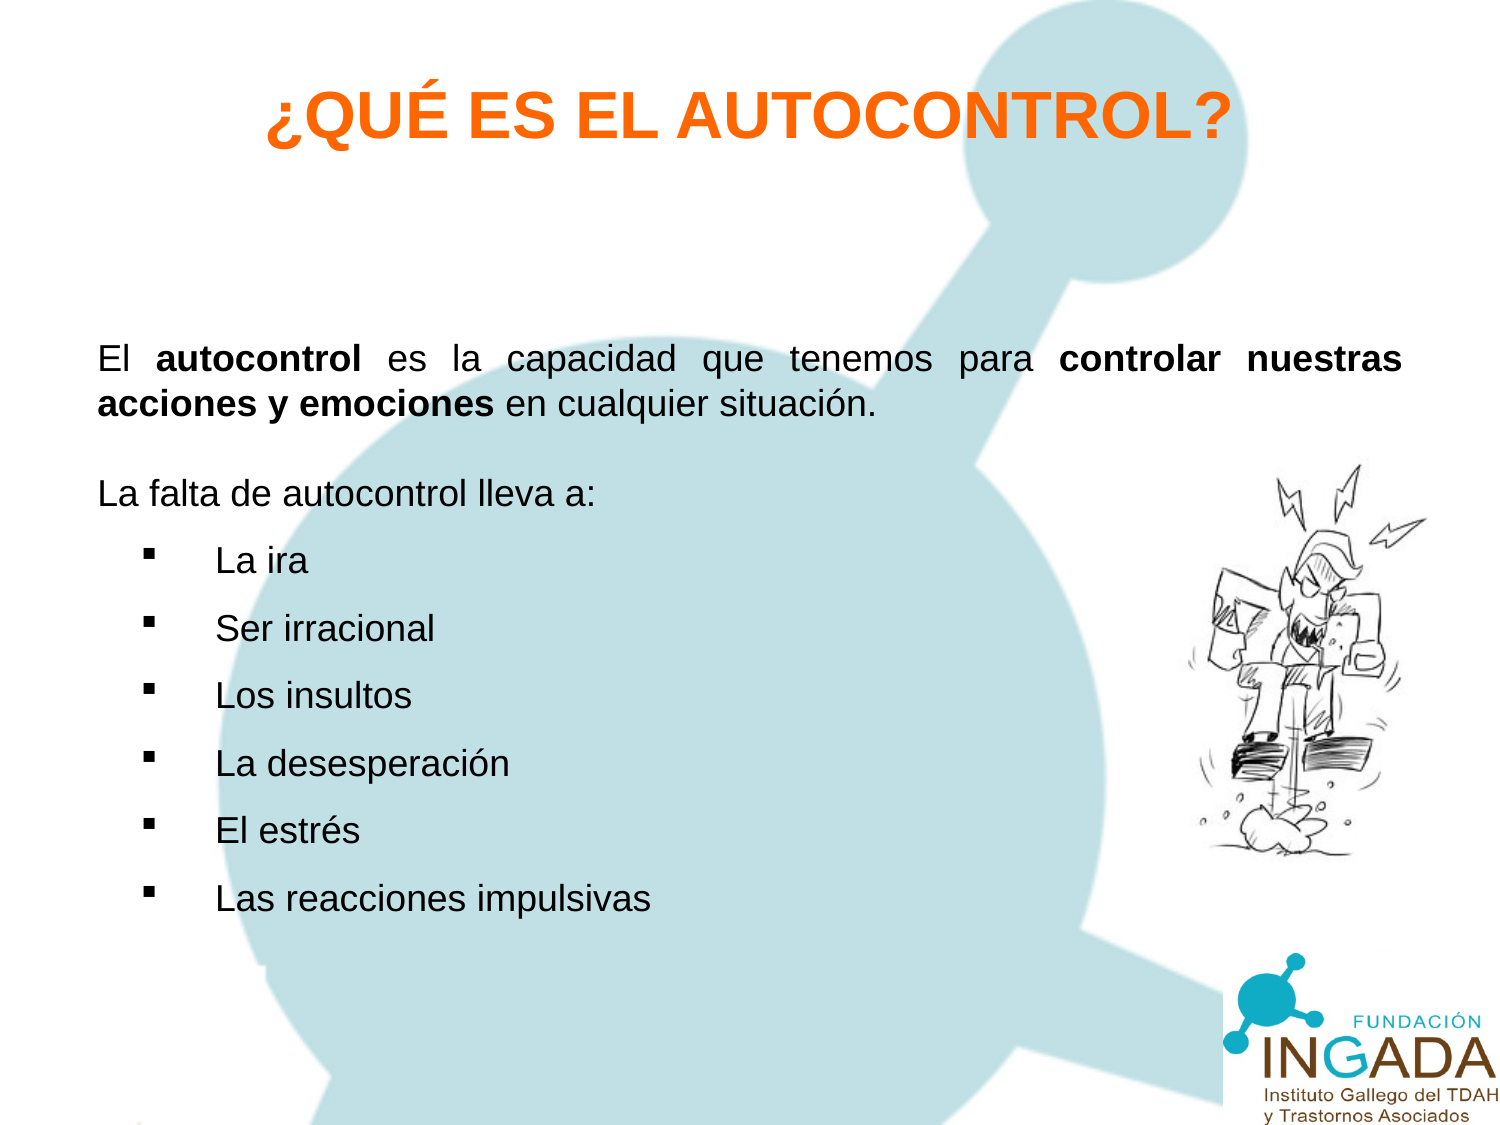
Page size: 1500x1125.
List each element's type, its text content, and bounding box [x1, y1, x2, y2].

text_box El autocontrol es la capacidad que tenemos para controlar nuestras acciones y emociones en cualquier situación. La falta de autocontrol lleva a: La ira Ser irracional Los insultos La desesperación El estrés Las reacciones impulsivas [82, 326, 1418, 799]
text_box ¿QUÉ ES EL AUTOCONTROL? [0, 0, 1500, 224]
picture [0, 224, 1500, 1125]
